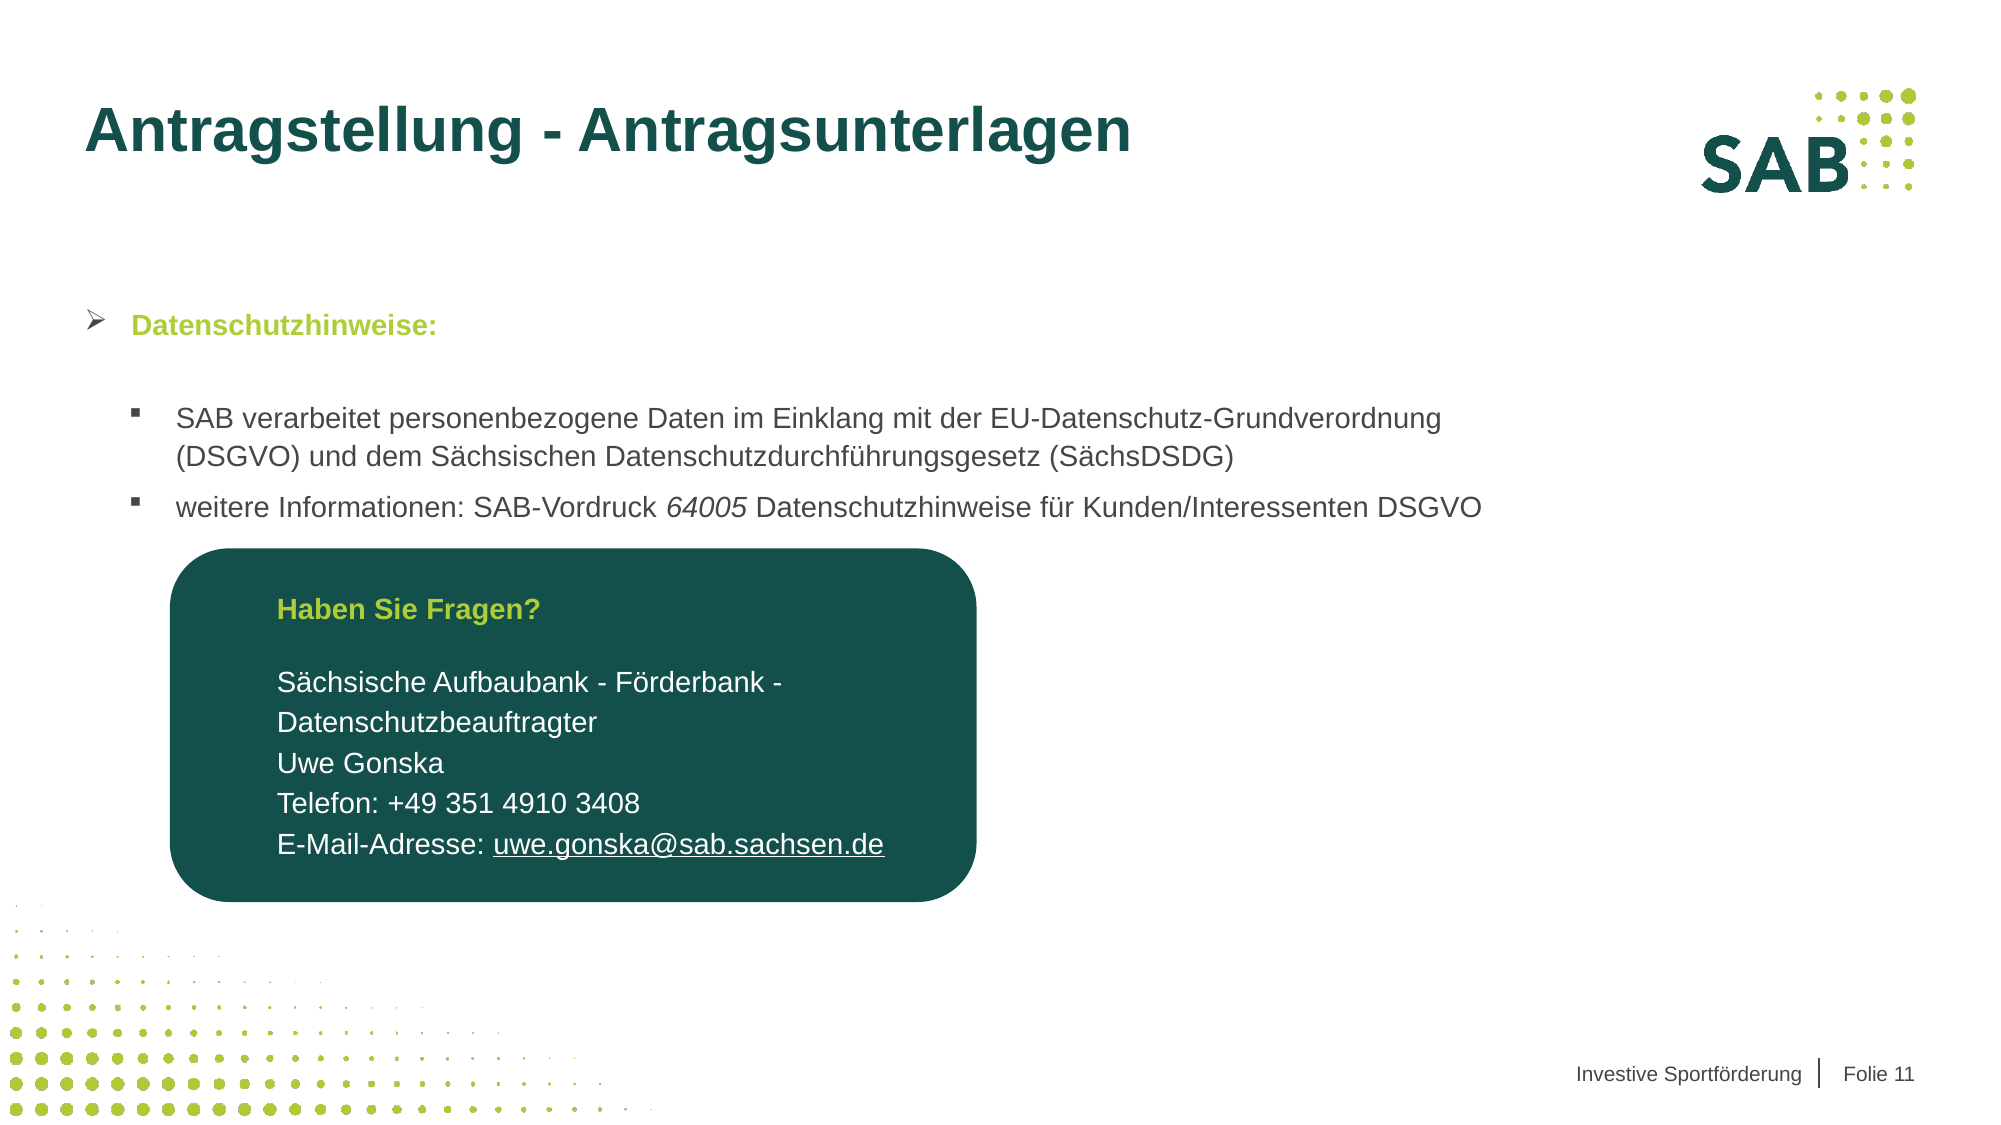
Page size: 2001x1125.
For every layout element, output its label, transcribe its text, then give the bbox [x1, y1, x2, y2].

text_box Haben Sie Fragen? Sächsische Aufbaubank - Förderbank - Datenschutzbeauftragter Uwe Gonska Telefon: +49 351 4910 3408 E-Mail-Adresse: uwe.gonska@sab.sachsen.de [168, 547, 978, 904]
picture [0, 889, 667, 1125]
footer Investive Sportförderung [739, 1060, 1803, 1086]
picture [1701, 88, 1916, 193]
slide_number Folie 11 [1818, 1060, 1916, 1086]
title Antragstellung - Antragsunterlagen [84, 88, 1502, 165]
list Datenschutzhinweise: SAB verarbeitet personenbezogene Daten im Einklang mit der EU-Datenschutz-Grundverordnung (DSGVO) und dem Sächsischen Datenschutzdurchführungsgesetz (SächsDSDG) weitere Informationen: SAB-Vordruck 64005 Datenschutzhinweise für Kunden/Interessenten DSGVO [84, 302, 1546, 665]
